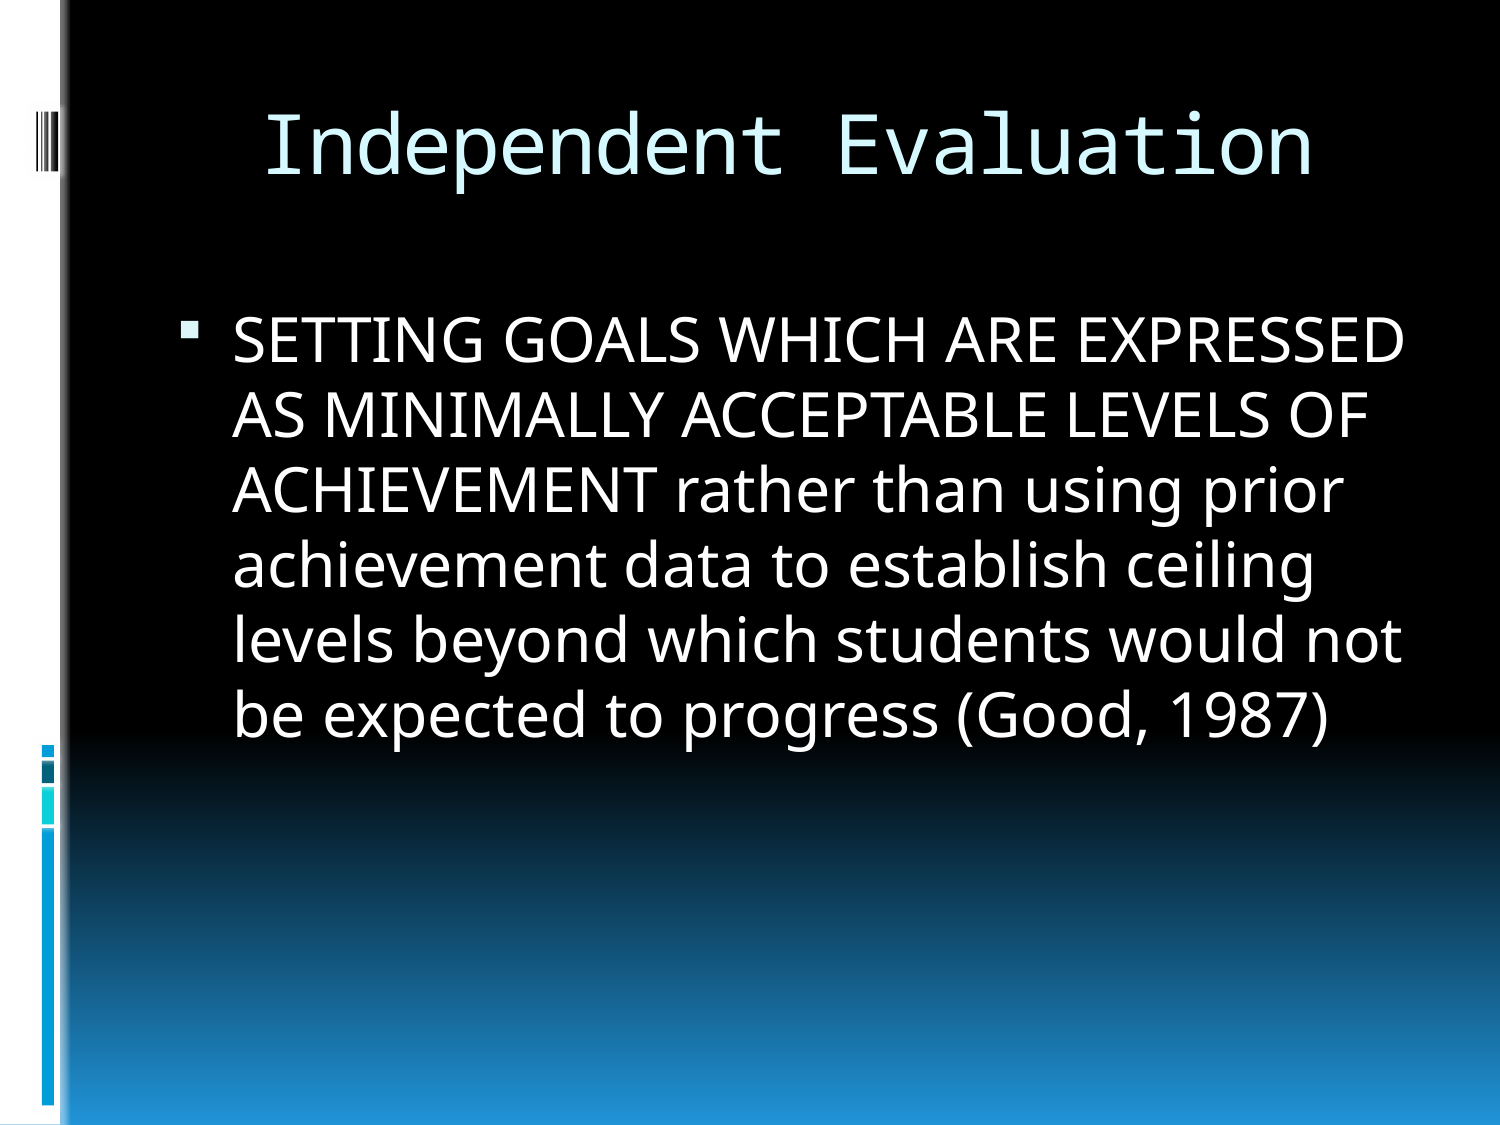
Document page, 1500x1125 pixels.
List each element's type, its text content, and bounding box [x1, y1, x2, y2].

title Independent Evaluation [150, 83, 1425, 234]
list SETTING GOALS WHICH ARE EXPRESSED AS MINIMALLY ACCEPTABLE LEVELS OF ACHIEVEMENT rather than using prior achievement data to establish ceiling levels beyond which students would not be expected to progress (Good, 1987) [150, 292, 1425, 1043]
